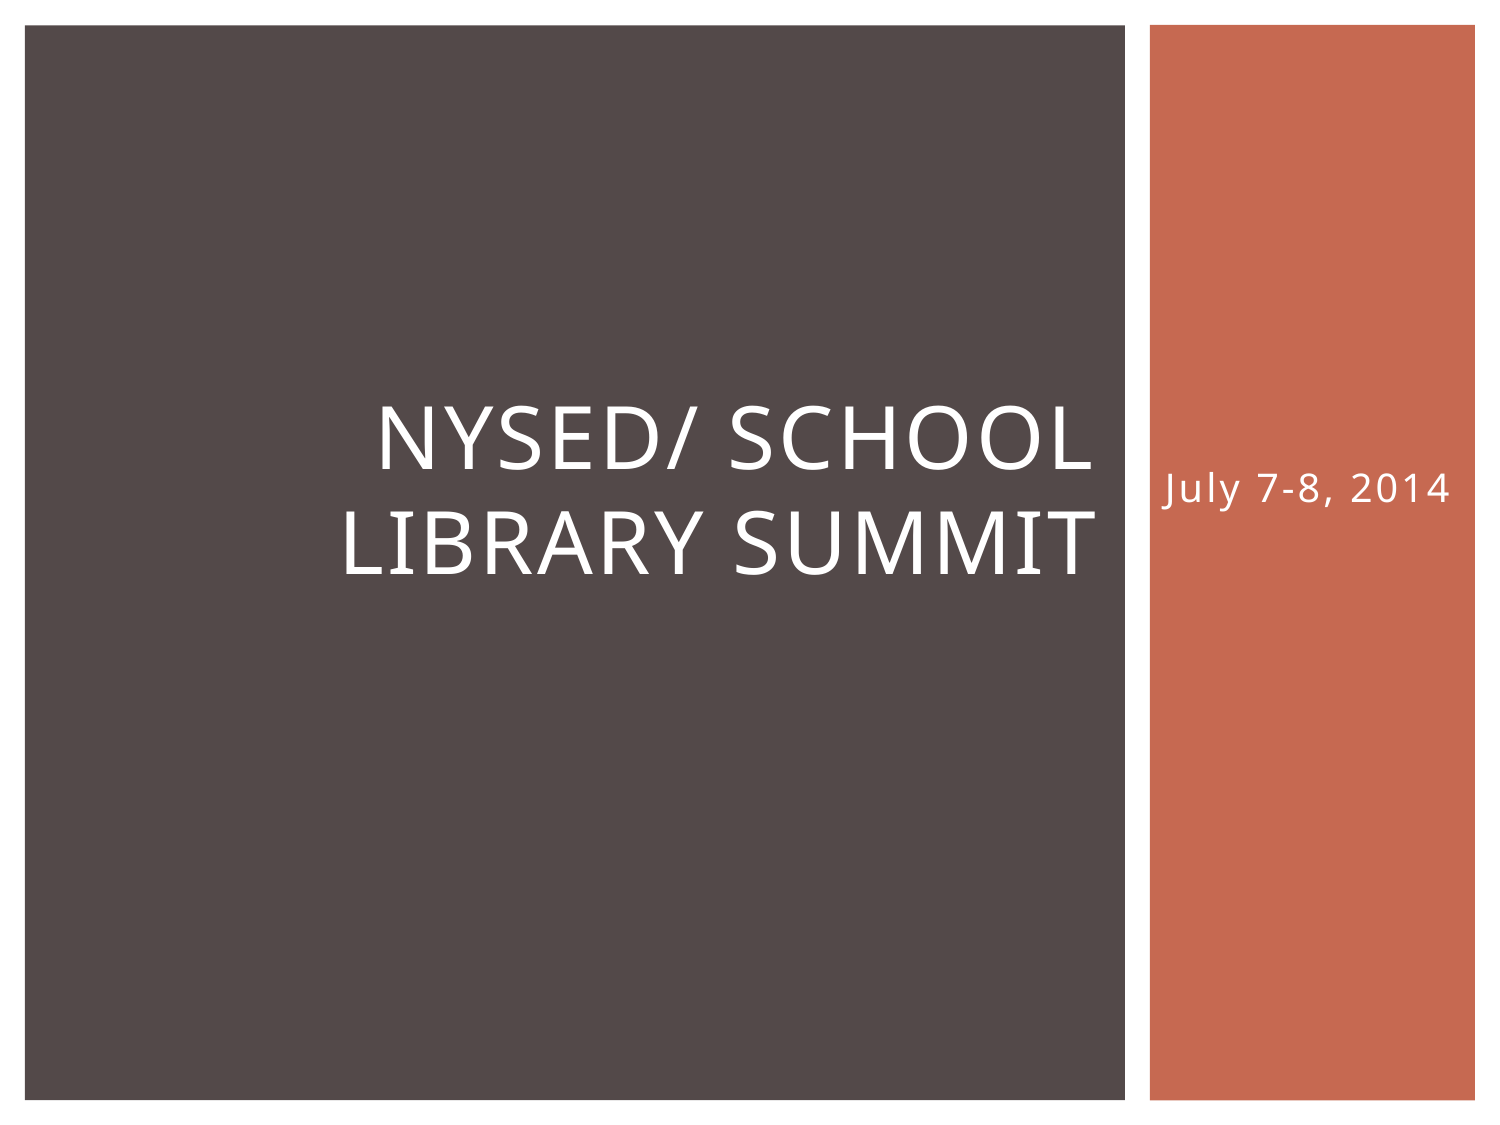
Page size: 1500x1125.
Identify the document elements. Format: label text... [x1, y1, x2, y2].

title NYSED/ School Library Summit [75, 336, 1113, 637]
subtitle July 7-8, 2014 [1149, 336, 1475, 637]
